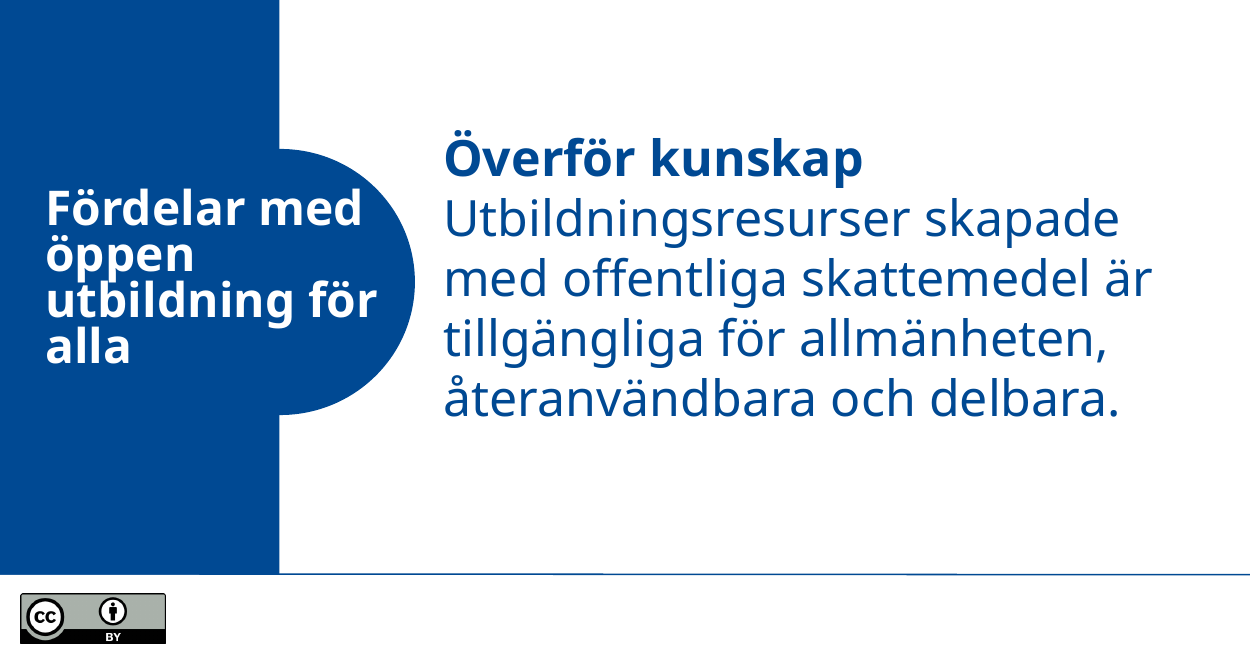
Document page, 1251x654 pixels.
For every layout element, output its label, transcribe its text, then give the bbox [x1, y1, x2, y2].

text_box [198, 388, 362, 416]
text_box Överför kunskap Utbildningsresurser skapade med offentliga skattemedel är tillgängliga för allmänheten, återanvändbara och delbara. [428, 111, 1178, 442]
text_box Fördelar med öppen utbildning för alla [30, 173, 400, 388]
text_box [400, 221, 415, 343]
text_box [0, 582, 1250, 654]
text_box [203, 148, 358, 173]
text_box [0, 0, 280, 573]
picture [20, 592, 166, 645]
